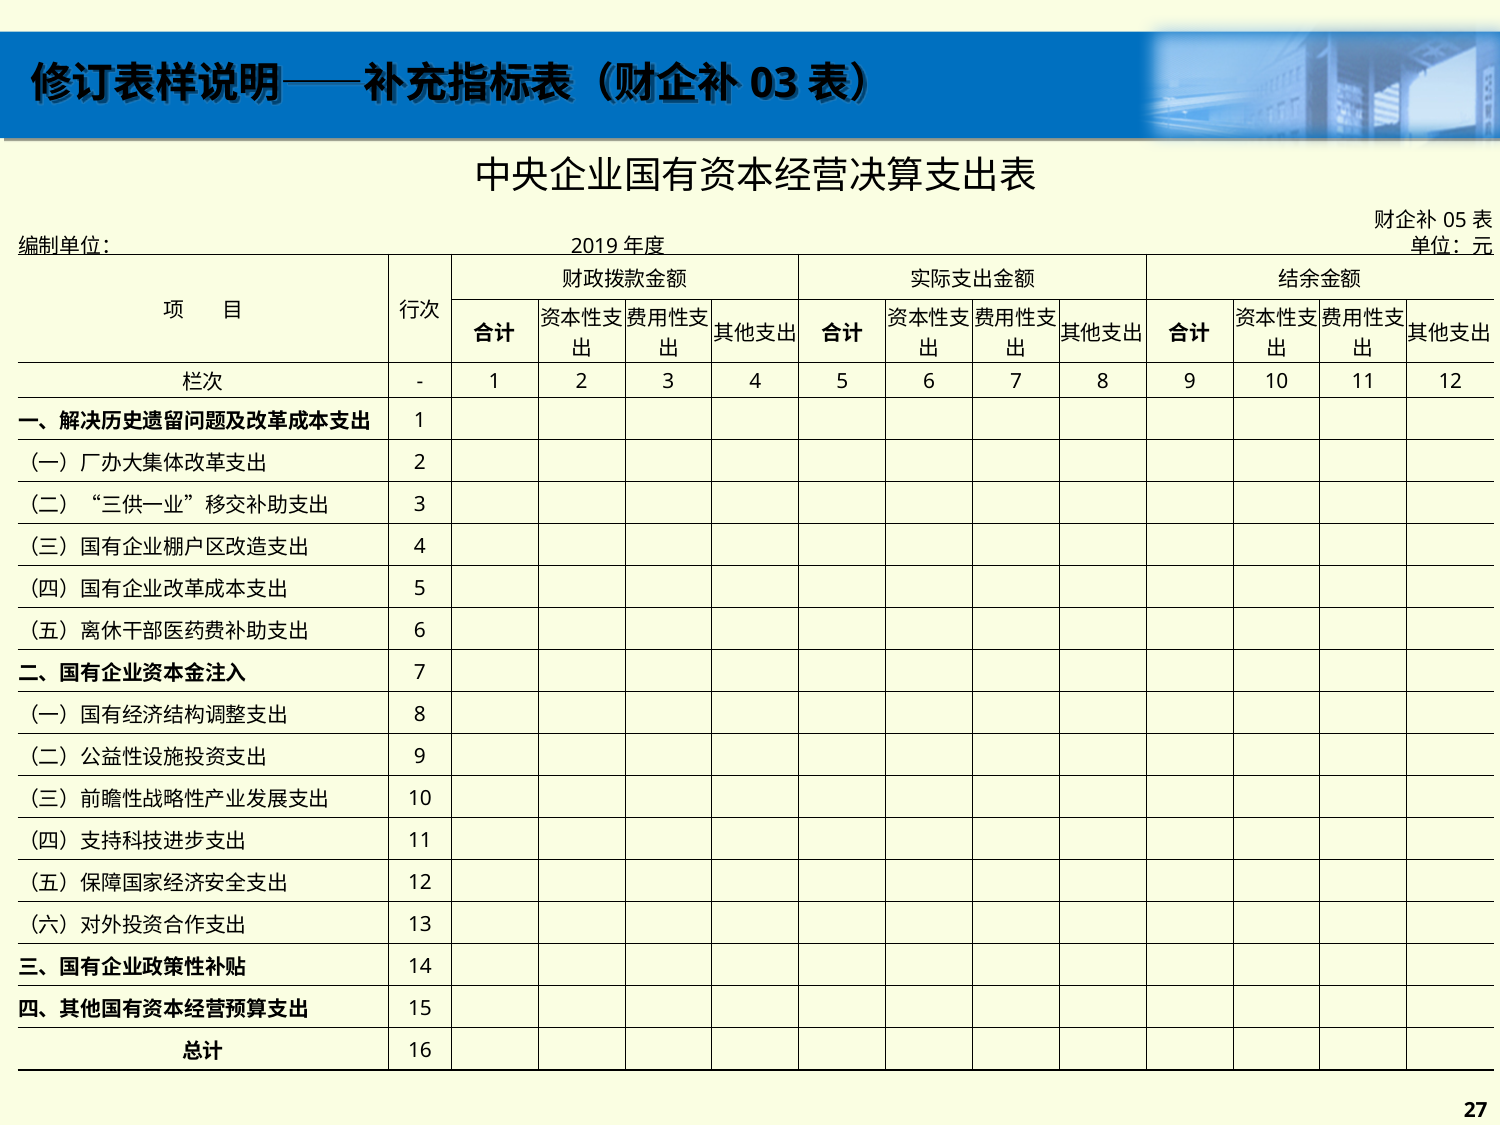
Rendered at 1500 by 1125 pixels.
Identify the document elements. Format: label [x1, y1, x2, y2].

table_cell [1060, 608, 1146, 649]
table_cell [626, 363, 711, 397]
table_cell [1060, 300, 1146, 362]
table_cell [1147, 692, 1233, 733]
table_cell [1320, 608, 1406, 649]
table_cell [1407, 363, 1494, 397]
table_cell [1234, 650, 1319, 691]
table_cell [1407, 608, 1494, 649]
table_cell [1320, 566, 1406, 607]
table_cell [1234, 300, 1319, 362]
table_cell [973, 300, 1059, 362]
table_cell [18, 650, 388, 691]
table_cell [886, 300, 972, 362]
table_cell [1320, 776, 1406, 817]
table_cell [626, 860, 711, 901]
table_cell [799, 692, 885, 733]
table_cell [626, 818, 711, 859]
table_cell [886, 692, 972, 733]
table_cell [886, 440, 972, 481]
table_cell [973, 398, 1059, 439]
table_cell [973, 440, 1059, 481]
table_cell [1060, 440, 1146, 481]
table_cell [1060, 363, 1146, 397]
table_cell [1234, 566, 1319, 607]
table_cell [973, 1028, 1059, 1069]
table_cell [886, 524, 972, 565]
table_cell [1147, 255, 1494, 299]
table_cell [18, 398, 388, 439]
table_cell [389, 255, 451, 362]
table_cell [626, 650, 711, 691]
table_cell [1320, 860, 1406, 901]
table_cell [712, 776, 798, 817]
table_cell [389, 692, 451, 733]
table_cell [1320, 440, 1406, 481]
table_cell [452, 440, 538, 481]
table_cell [626, 566, 711, 607]
table_cell [539, 398, 625, 439]
table_cell [18, 482, 388, 523]
table_cell [1147, 566, 1233, 607]
table_cell [18, 776, 388, 817]
table_cell [626, 482, 711, 523]
table_cell [712, 524, 798, 565]
table_cell [1407, 986, 1494, 1027]
table_cell [1060, 860, 1146, 901]
table_cell [18, 1028, 388, 1069]
table_cell [712, 944, 798, 985]
table_cell [1234, 818, 1319, 859]
table_cell [712, 734, 798, 775]
table_cell [626, 692, 711, 733]
table_cell [626, 608, 711, 649]
table_cell [452, 776, 538, 817]
table_cell [1147, 608, 1233, 649]
table_cell [452, 482, 538, 523]
table_cell [539, 363, 625, 397]
table_cell [389, 566, 451, 607]
table_cell [1320, 818, 1406, 859]
table_cell [626, 440, 711, 481]
table_cell [1320, 524, 1406, 565]
table_cell [712, 566, 798, 607]
table_cell [1407, 440, 1494, 481]
table_cell [1320, 734, 1406, 775]
table_cell [539, 650, 625, 691]
table_cell [1060, 482, 1146, 523]
table_cell [712, 300, 798, 362]
table_cell [539, 818, 625, 859]
table_cell [799, 860, 885, 901]
table_cell [799, 440, 885, 481]
table_cell [799, 986, 885, 1027]
table_cell [1234, 398, 1319, 439]
table_cell [1234, 944, 1319, 985]
table_cell [1147, 650, 1233, 691]
table_cell [886, 944, 972, 985]
table_cell [1407, 300, 1494, 362]
table_cell [712, 363, 798, 397]
table_cell [1060, 776, 1146, 817]
table_cell [1320, 363, 1406, 397]
table_cell [1147, 524, 1233, 565]
table_cell [539, 776, 625, 817]
table_cell [18, 566, 388, 607]
table_cell [799, 482, 885, 523]
table_cell [1234, 1028, 1319, 1069]
table_cell [452, 398, 538, 439]
table_cell [1060, 902, 1146, 943]
table_cell [18, 524, 388, 565]
table_cell [1147, 363, 1233, 397]
table_cell [389, 482, 451, 523]
table_cell [712, 986, 798, 1027]
table_cell [886, 1028, 972, 1069]
table_cell [973, 524, 1059, 565]
table_cell [1234, 482, 1319, 523]
table_cell [389, 608, 451, 649]
title [15, 48, 1136, 251]
table_cell [452, 608, 538, 649]
table_cell [886, 650, 972, 691]
table_cell [539, 608, 625, 649]
table_cell [18, 986, 388, 1027]
table_cell [886, 566, 972, 607]
table_cell [712, 650, 798, 691]
table_cell [389, 650, 451, 691]
table_cell [452, 363, 538, 397]
table_cell [626, 986, 711, 1027]
table_cell [1407, 902, 1494, 943]
table_cell [539, 524, 625, 565]
table_cell [539, 860, 625, 901]
table_cell [452, 650, 538, 691]
table_cell [452, 1028, 538, 1069]
table_cell [452, 524, 538, 565]
table_cell [799, 255, 1146, 299]
picture [1136, 14, 1500, 153]
table_cell [886, 363, 972, 397]
table_cell [1060, 818, 1146, 859]
table_cell [1234, 440, 1319, 481]
table_cell [389, 363, 451, 397]
table_cell [1407, 776, 1494, 817]
table_cell [1234, 692, 1319, 733]
table_cell [799, 902, 885, 943]
table_cell [799, 524, 885, 565]
table_cell [1234, 734, 1319, 775]
table_cell [973, 608, 1059, 649]
table_cell [1060, 524, 1146, 565]
table_cell [973, 818, 1059, 859]
table_cell [799, 776, 885, 817]
table_cell [1147, 734, 1233, 775]
table_cell [626, 944, 711, 985]
table_cell [1060, 734, 1146, 775]
table_cell [886, 902, 972, 943]
table_cell [1407, 860, 1494, 901]
table_cell [712, 482, 798, 523]
table_cell [389, 776, 451, 817]
table_cell [539, 734, 625, 775]
table_cell [1147, 944, 1233, 985]
text_box [1412, 1089, 1500, 1125]
table_cell [18, 860, 388, 901]
table_cell [452, 734, 538, 775]
table_cell [18, 734, 388, 775]
table_cell [626, 398, 711, 439]
table_cell [1320, 650, 1406, 691]
table_cell [712, 902, 798, 943]
table_cell [973, 692, 1059, 733]
table_cell [626, 776, 711, 817]
table_cell [1234, 776, 1319, 817]
table_cell [1234, 363, 1319, 397]
table_cell [18, 608, 388, 649]
table_cell [712, 440, 798, 481]
table_cell [973, 650, 1059, 691]
table_cell [886, 608, 972, 649]
table_cell [1234, 524, 1319, 565]
table_cell [18, 363, 388, 397]
table_cell [626, 902, 711, 943]
table_cell [799, 650, 885, 691]
table_cell [1147, 818, 1233, 859]
table_cell [1147, 1028, 1233, 1069]
table_cell [1147, 776, 1233, 817]
table_cell [18, 692, 388, 733]
table_cell [389, 398, 451, 439]
table_cell [1320, 902, 1406, 943]
table_cell [1320, 300, 1406, 362]
table_cell [886, 734, 972, 775]
table_cell [799, 566, 885, 607]
table_cell [389, 440, 451, 481]
table_cell [1060, 650, 1146, 691]
table_cell [1147, 482, 1233, 523]
table_cell [539, 1028, 625, 1069]
table_cell [886, 860, 972, 901]
table_cell [389, 1028, 451, 1069]
table_cell [1147, 986, 1233, 1027]
table_cell [1407, 1028, 1494, 1069]
table_cell [973, 986, 1059, 1027]
table_cell [1320, 986, 1406, 1027]
table_cell [452, 566, 538, 607]
table_cell [886, 398, 972, 439]
table_cell [1147, 398, 1233, 439]
table_cell [799, 300, 885, 362]
table_cell [973, 734, 1059, 775]
table_cell [886, 986, 972, 1027]
table_cell [973, 776, 1059, 817]
table_cell [452, 902, 538, 943]
table_cell [389, 944, 451, 985]
table_cell [1060, 566, 1146, 607]
table_cell [1060, 944, 1146, 985]
table_cell [799, 398, 885, 439]
table_cell [389, 860, 451, 901]
table_cell [799, 944, 885, 985]
table_cell [626, 1028, 711, 1069]
table_cell [626, 734, 711, 775]
table_cell [1407, 482, 1494, 523]
table_cell [1407, 398, 1494, 439]
table_cell [1234, 608, 1319, 649]
table_cell [539, 440, 625, 481]
table_cell [973, 363, 1059, 397]
table_cell [626, 524, 711, 565]
table_cell [712, 398, 798, 439]
table_cell [1320, 398, 1406, 439]
table_cell [18, 944, 388, 985]
table_cell [1234, 986, 1319, 1027]
table_cell [1147, 440, 1233, 481]
table_cell [1147, 860, 1233, 901]
table_cell [886, 776, 972, 817]
table_cell [18, 818, 388, 859]
table_cell [539, 902, 625, 943]
table_cell [626, 300, 711, 362]
table_cell [1320, 944, 1406, 985]
table_cell [973, 566, 1059, 607]
table_cell [539, 692, 625, 733]
table_cell [973, 482, 1059, 523]
table_cell [452, 300, 538, 362]
table_cell [799, 734, 885, 775]
table_cell [389, 902, 451, 943]
table_cell [1407, 650, 1494, 691]
table_cell [973, 860, 1059, 901]
table_cell [1060, 986, 1146, 1027]
table_cell [1320, 692, 1406, 733]
table_cell [973, 944, 1059, 985]
table_cell [539, 986, 625, 1027]
table_cell [1407, 692, 1494, 733]
table_cell [18, 902, 388, 943]
table_cell [539, 566, 625, 607]
table_cell [452, 818, 538, 859]
table_cell [973, 902, 1059, 943]
table_cell [886, 482, 972, 523]
table_cell [1320, 482, 1406, 523]
table_cell [539, 944, 625, 985]
table_cell [389, 524, 451, 565]
table_cell [712, 1028, 798, 1069]
table_cell [1407, 566, 1494, 607]
table_cell [452, 986, 538, 1027]
table_cell [712, 818, 798, 859]
table_cell [1060, 1028, 1146, 1069]
table_cell [1147, 300, 1233, 362]
table_header [18, 141, 1494, 203]
table_cell [539, 300, 625, 362]
table_cell [1060, 692, 1146, 733]
table_cell [799, 1028, 885, 1069]
table_cell [1407, 818, 1494, 859]
table_cell [452, 860, 538, 901]
table_cell [1407, 524, 1494, 565]
table_cell [18, 255, 388, 362]
table_cell [452, 255, 798, 299]
table_cell [18, 440, 388, 481]
table_cell [389, 818, 451, 859]
table_cell [712, 860, 798, 901]
table_cell [1320, 1028, 1406, 1069]
table_cell [1060, 398, 1146, 439]
table_cell [799, 363, 885, 397]
table_cell [18, 203, 1494, 254]
table_cell [1234, 860, 1319, 901]
table_cell [452, 944, 538, 985]
table_cell [389, 734, 451, 775]
table_cell [799, 818, 885, 859]
table_cell [452, 692, 538, 733]
table_cell [712, 692, 798, 733]
table_cell [539, 482, 625, 523]
table_cell [389, 986, 451, 1027]
table_cell [799, 608, 885, 649]
table_cell [886, 818, 972, 859]
table_cell [1147, 902, 1233, 943]
table_cell [1234, 902, 1319, 943]
table_cell [1407, 944, 1494, 985]
table_cell [712, 608, 798, 649]
table_cell [1407, 734, 1494, 775]
